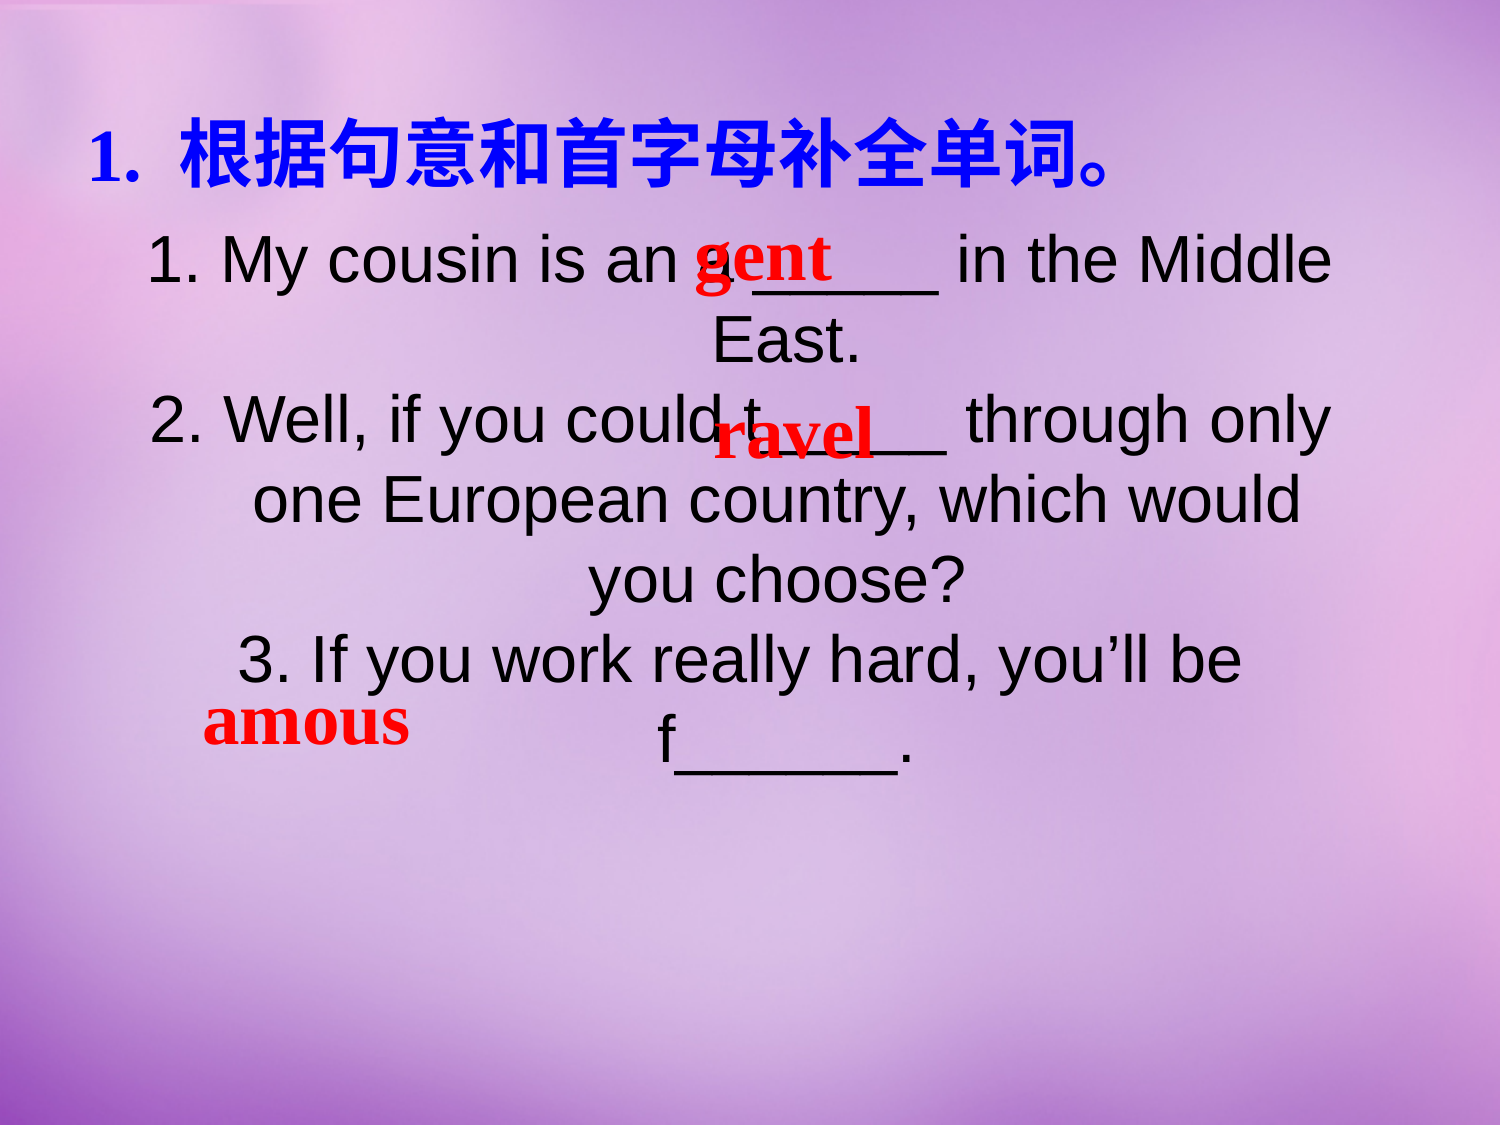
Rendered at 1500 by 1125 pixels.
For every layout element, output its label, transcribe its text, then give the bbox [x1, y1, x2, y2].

text_box ravel [698, 376, 891, 481]
title 1. 根据句意和首字母补全单词。 [64, 93, 1176, 208]
list 1. My cousin is an a _____ in the Middle East. 2. Well, if you could t_____ through only one European country, which would you choose? 3. If you work really hard, you’ll be f______. [64, 208, 1436, 941]
text_box gent [679, 198, 848, 304]
picture [0, 0, 1500, 1125]
text_box amous [187, 662, 451, 767]
